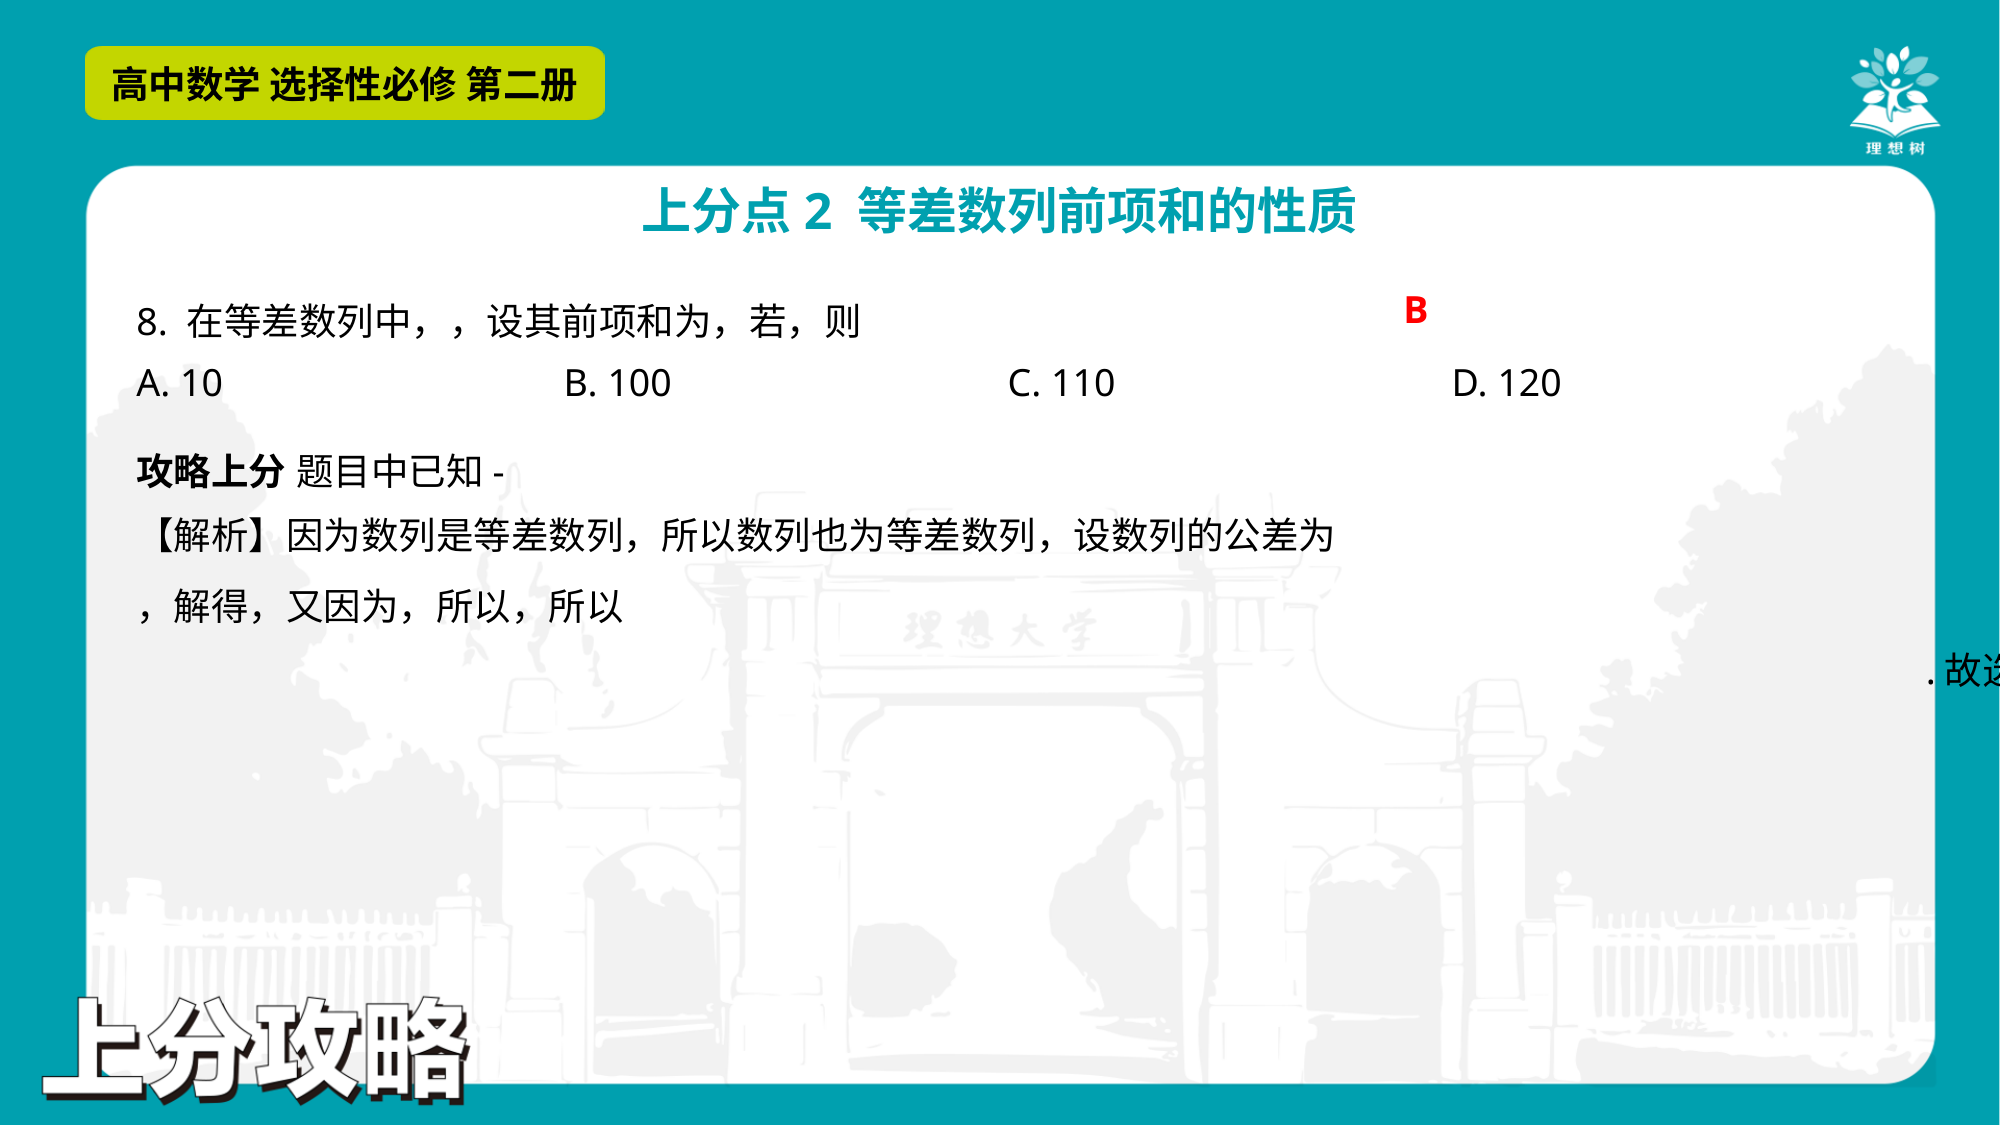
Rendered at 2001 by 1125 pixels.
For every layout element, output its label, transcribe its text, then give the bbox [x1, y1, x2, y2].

text_box B [1388, 285, 1444, 330]
text_box A. 10 B. 100 C. 110 D. 120 [136, 337, 1865, 397]
picture [0, 0, 2000, 1125]
